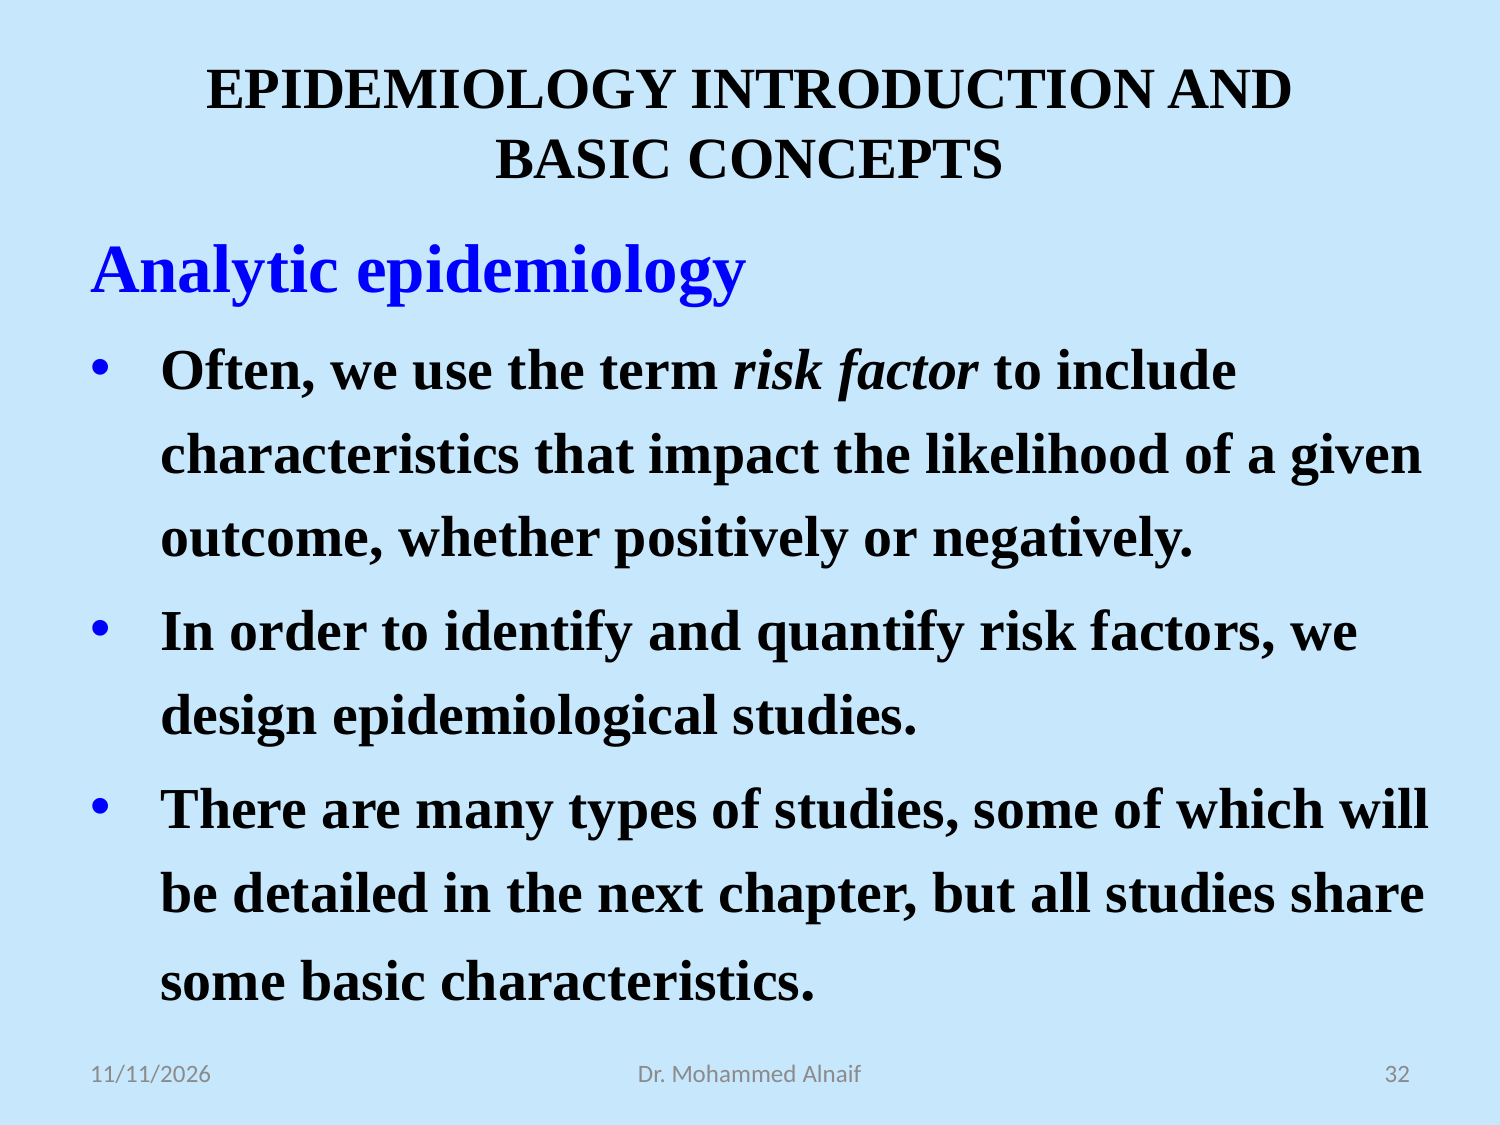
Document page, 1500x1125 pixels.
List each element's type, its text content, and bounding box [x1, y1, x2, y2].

subtitle Analytic epidemiology Often, we use the term risk factor to include characteristics that impact the likelihood of a given outcome, whether positively or negatively. In order to identify and quantify risk factors, we design epidemiological studies. There are many types of studies, some of which will be detailed in the next chapter, but all studies share some basic characteristics. [75, 200, 1463, 1038]
footer Dr. Mohammed Alnaif [512, 1042, 988, 1103]
title EPIDEMIOLOGY INTRODUCTION AND BASIC CONCEPTS [112, 66, 1388, 175]
slide_number 32 [1074, 1042, 1425, 1103]
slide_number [75, 1042, 425, 1103]
